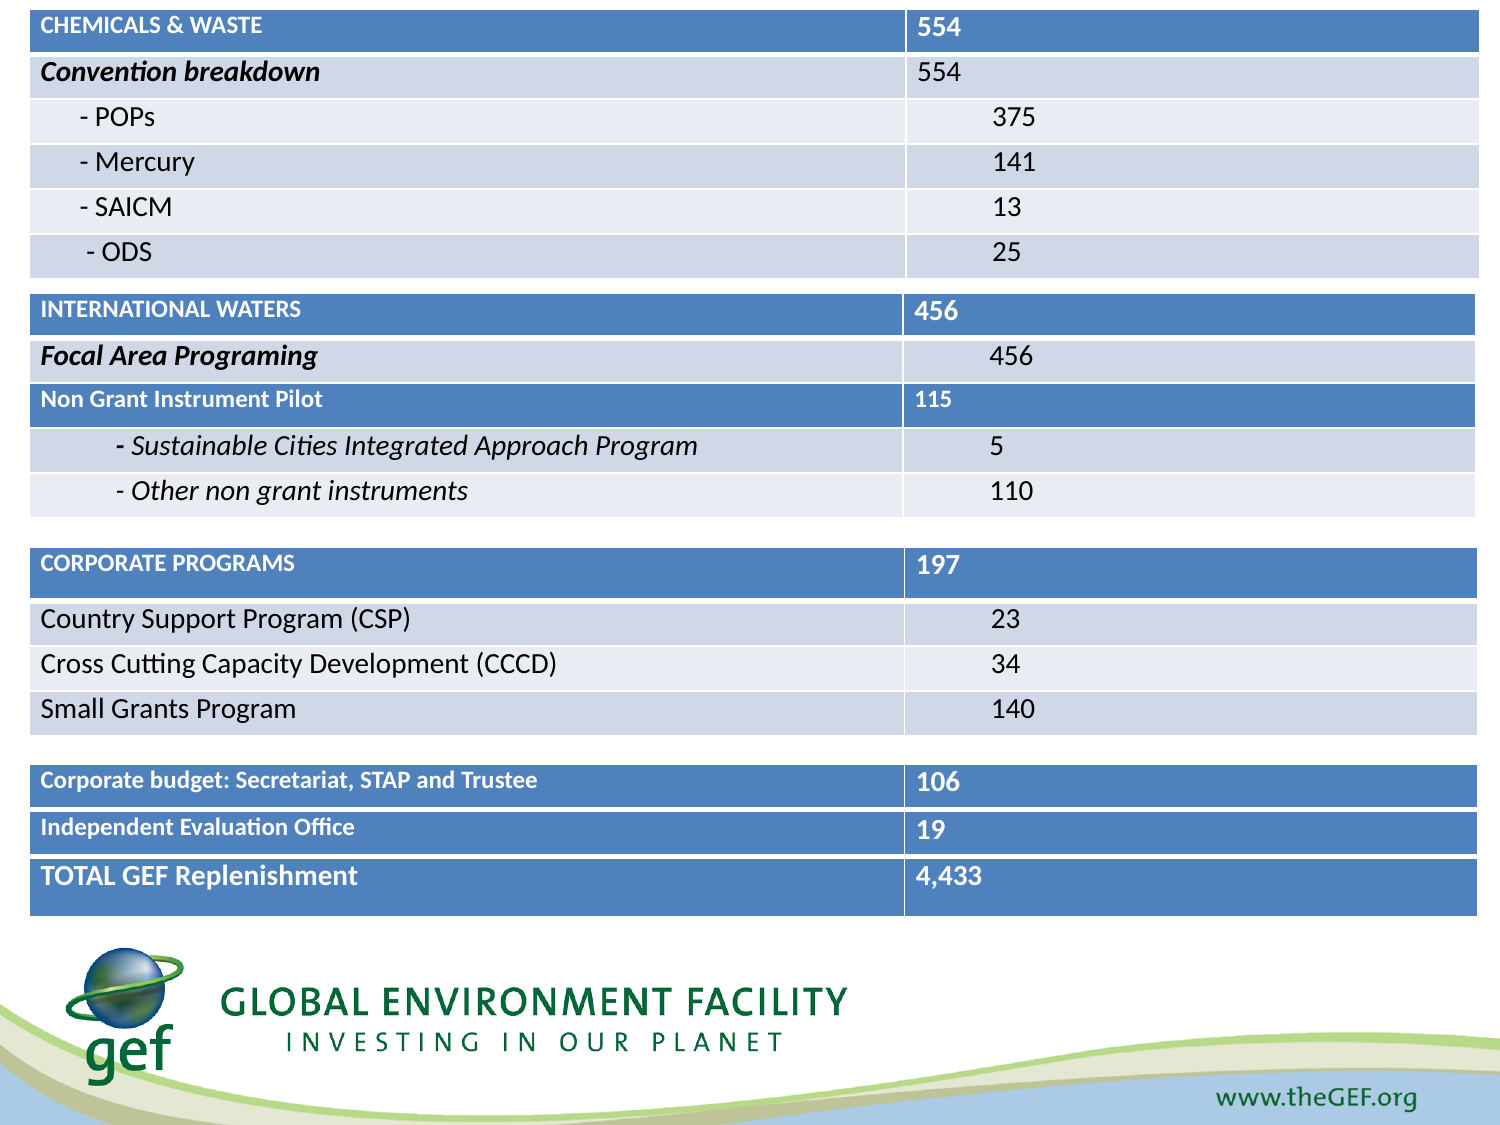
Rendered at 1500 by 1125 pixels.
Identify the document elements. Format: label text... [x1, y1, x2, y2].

table_cell - SAICM [30, 190, 905, 233]
table_cell 13 [907, 190, 1479, 233]
table_header Independent Evaluation Office [30, 812, 904, 854]
table_cell 25 [907, 235, 1479, 278]
table_cell 23 [905, 604, 1477, 645]
table_header 554 [907, 10, 1479, 52]
table_cell Cross Cutting Capacity Development (CCCD) [30, 647, 904, 690]
table_cell 375 [907, 100, 1479, 143]
picture [0, 920, 1500, 1125]
table_cell Small Grants Program [30, 692, 904, 735]
table_header INTERNATIONAL WATERS [30, 294, 902, 335]
table_header 106 [905, 765, 1477, 807]
table_cell Convention breakdown [30, 57, 905, 98]
table_cell Non Grant Instrument Pilot [30, 384, 902, 427]
table_cell - Mercury [30, 145, 905, 188]
table_cell 140 [905, 692, 1477, 735]
table_cell 141 [907, 145, 1479, 188]
table_cell - POPs [30, 100, 905, 143]
table_cell 5 [904, 429, 1475, 472]
table_header CORPORATE PROGRAMS [30, 548, 904, 598]
table_header CHEMICALS & WASTE [30, 10, 905, 52]
table_cell Country Support Program (CSP) [30, 604, 904, 645]
table_cell - Other non grant instruments [30, 474, 902, 517]
table_header 4,433 [905, 859, 1477, 916]
table_header 19 [905, 812, 1477, 854]
table_cell 34 [905, 647, 1477, 690]
table_cell 456 [904, 341, 1475, 382]
table_header TOTAL GEF Replenishment [30, 859, 904, 916]
table_header 456 [904, 294, 1475, 335]
table_cell 110 [904, 474, 1475, 517]
table_cell - ODS [30, 235, 905, 278]
table_header Corporate budget: Secretariat, STAP and Trustee [30, 765, 904, 807]
table_header 197 [905, 548, 1477, 598]
table_cell 115 [904, 384, 1475, 427]
table_cell Focal Area Programing [30, 341, 902, 382]
table_cell 554 [907, 57, 1479, 98]
table_cell - Sustainable Cities Integrated Approach Program [30, 429, 902, 472]
